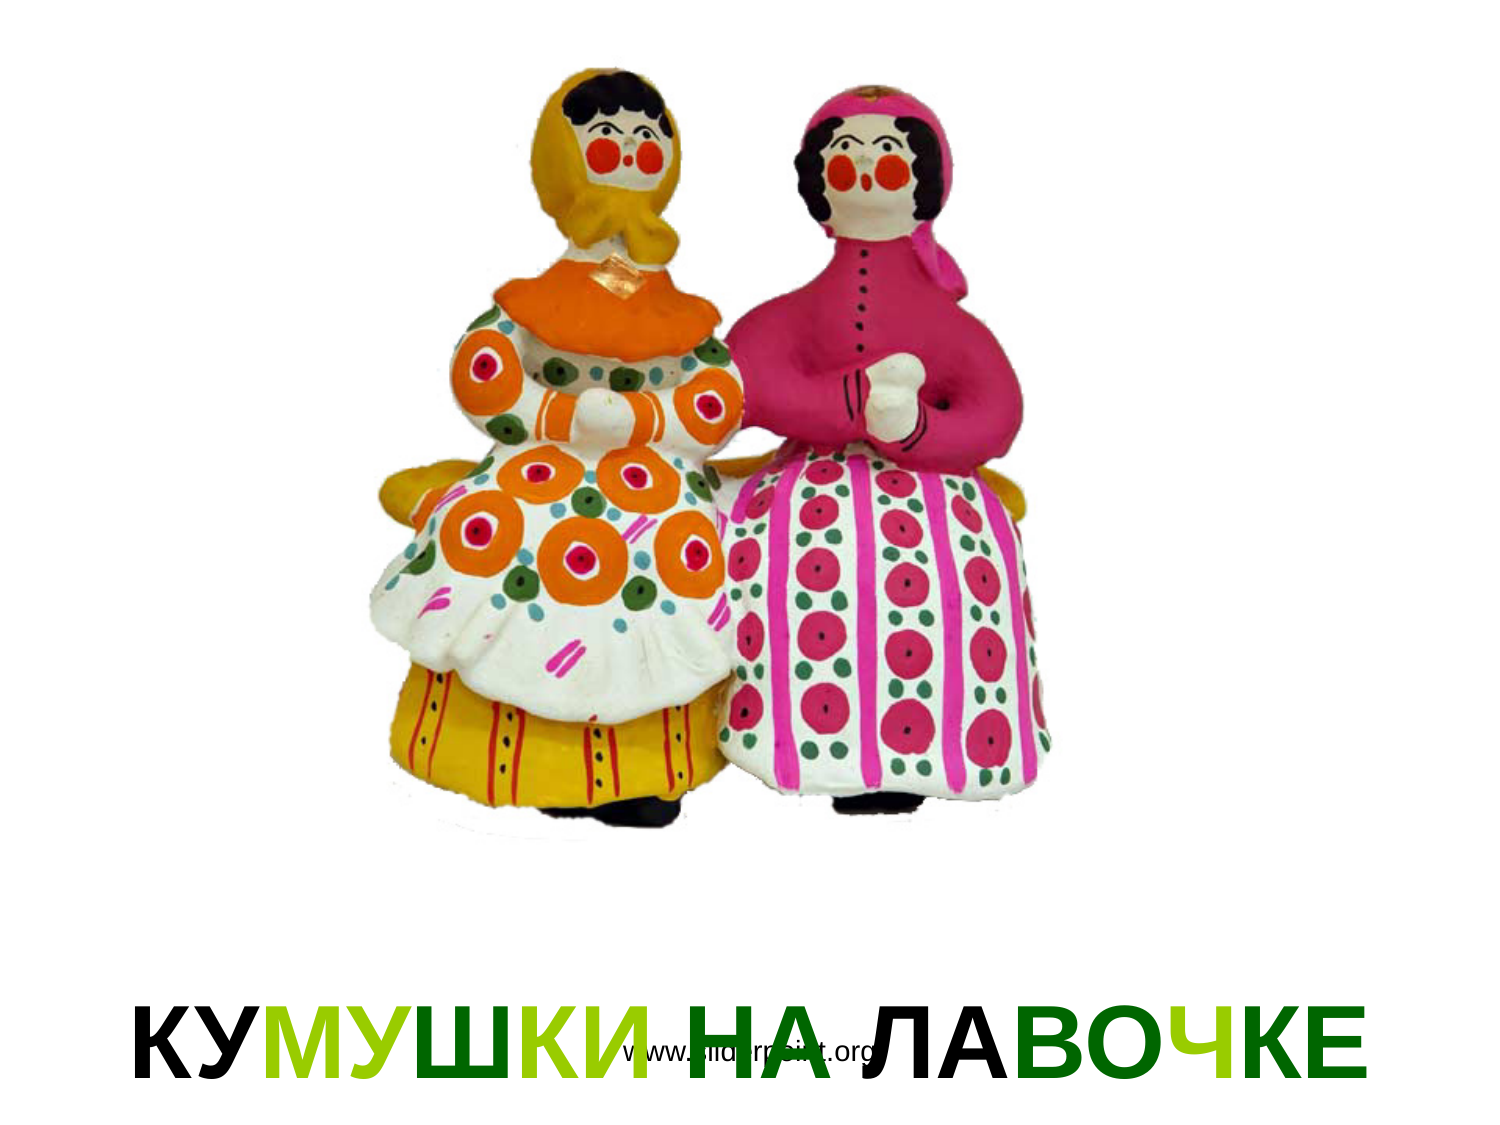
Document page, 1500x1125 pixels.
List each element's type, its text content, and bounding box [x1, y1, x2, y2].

picture [337, 49, 1076, 851]
text_box КУМУШКИ НА ЛАВОЧКЕ [0, 948, 1500, 1124]
footer www.sliderpoint.org [512, 1024, 988, 1103]
